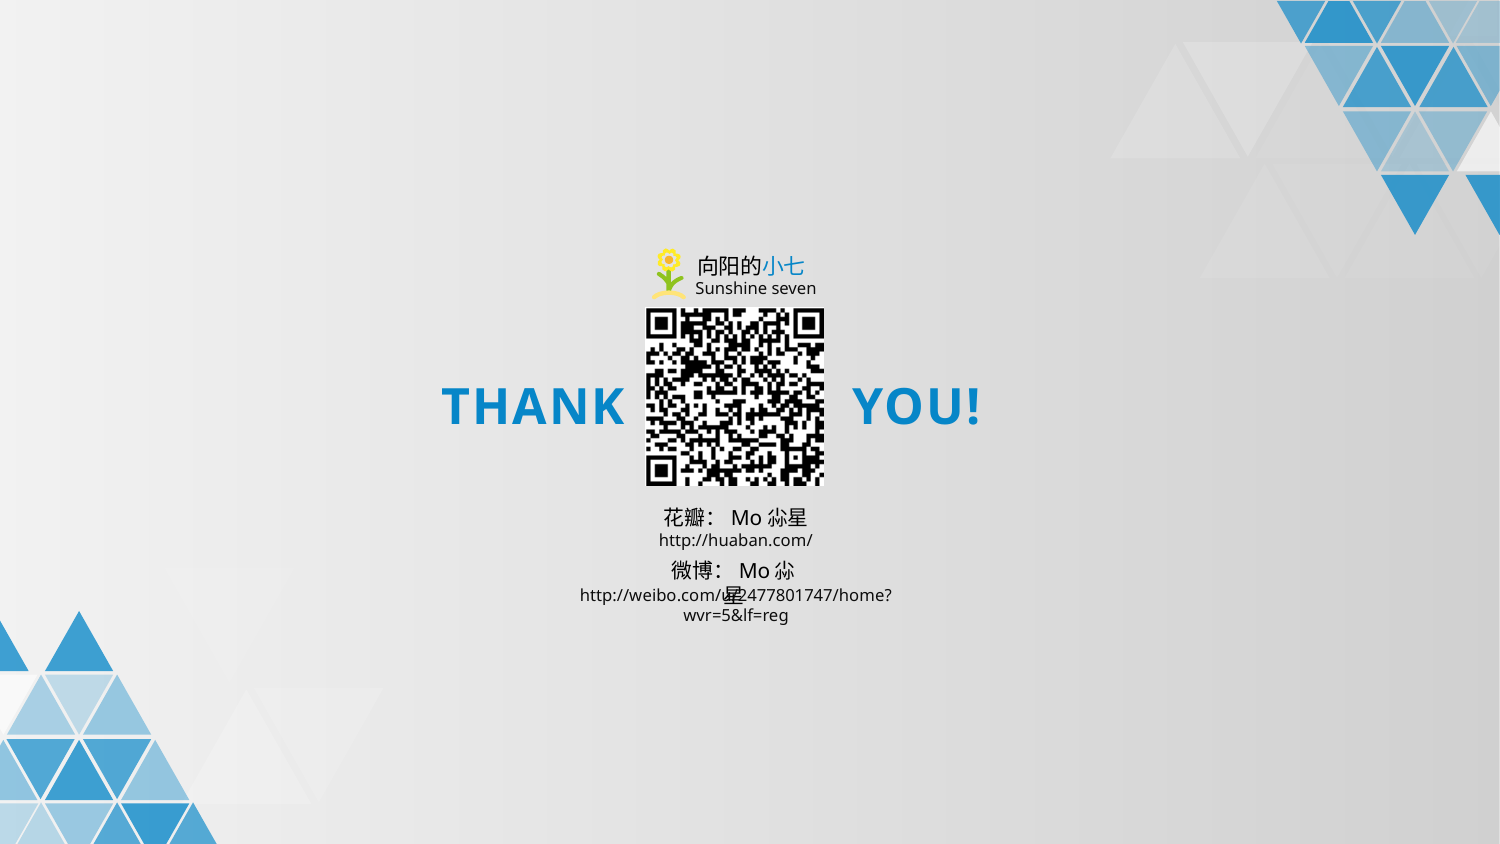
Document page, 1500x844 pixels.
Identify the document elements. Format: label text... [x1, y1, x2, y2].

picture [645, 307, 825, 487]
text_box THANK YOU! [379, 366, 640, 442]
text_box http://huaban.com/ [635, 522, 838, 558]
text_box THANK YOU! [830, 366, 1044, 442]
text_box http://weibo.com/u/2477801747/home?wvr=5&lf=reg [518, 577, 954, 633]
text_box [651, 245, 872, 306]
text_box 微博：Mo尛星 [648, 558, 819, 577]
text_box 花瓣：Mo尛星 [648, 496, 824, 522]
